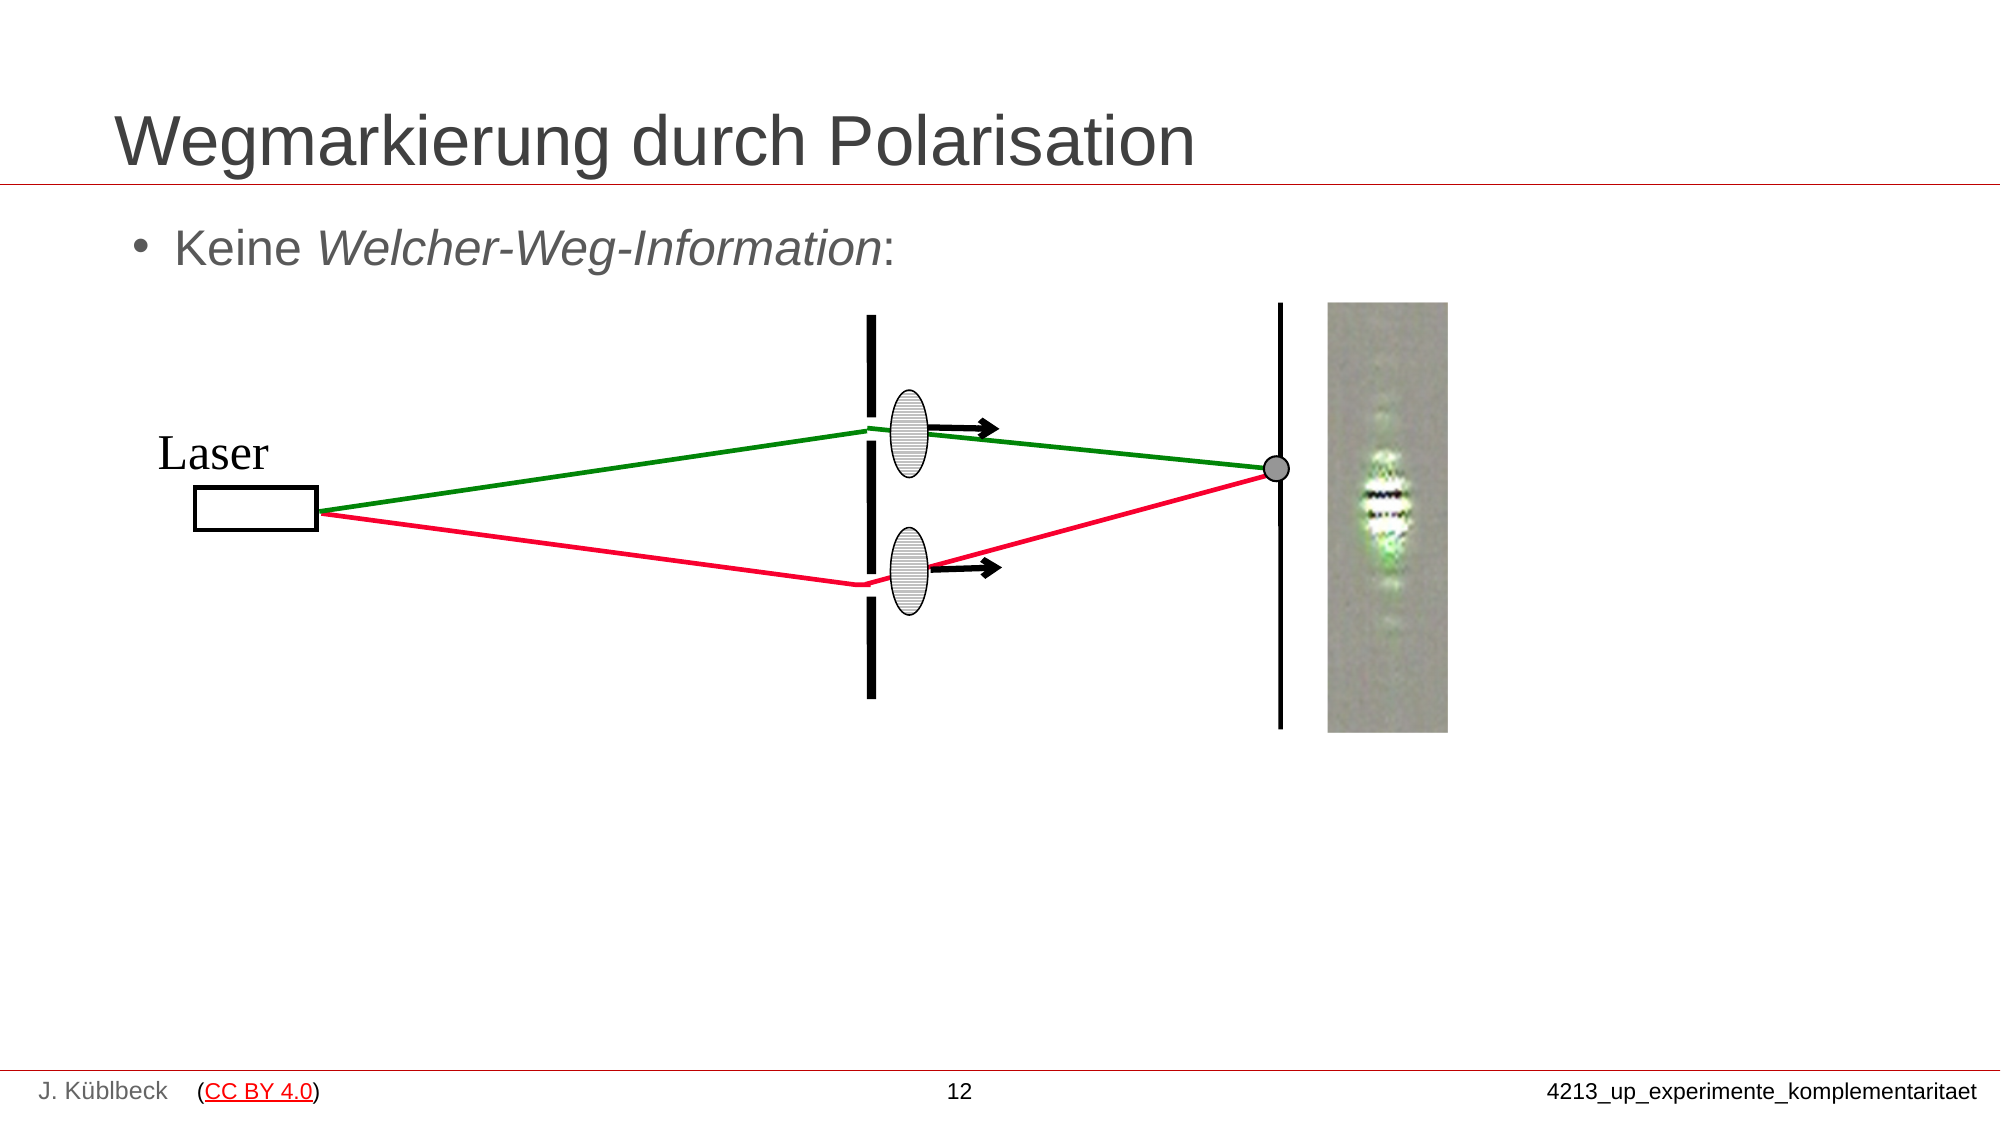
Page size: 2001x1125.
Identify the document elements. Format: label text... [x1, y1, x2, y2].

picture [1172, 303, 1603, 732]
list Keine Welcher-Weg-Information: [99, 208, 1900, 1035]
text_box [90, 302, 1290, 766]
title Wegmarkierung durch Polarisation [99, 90, 1900, 185]
